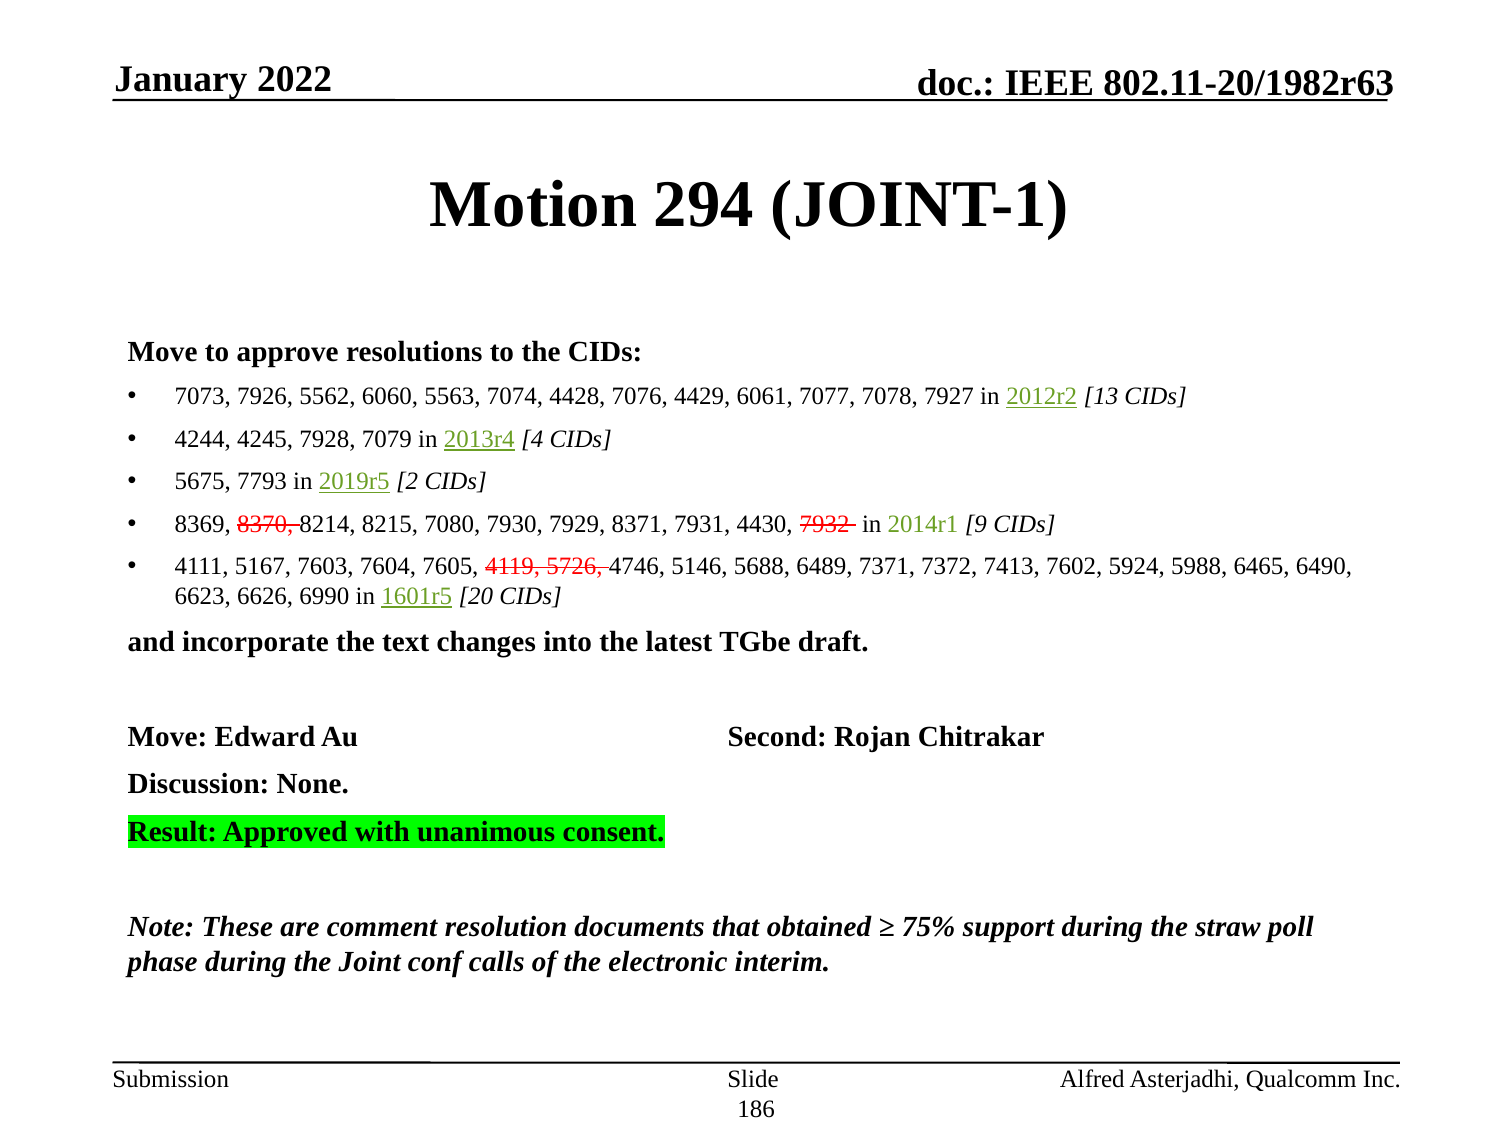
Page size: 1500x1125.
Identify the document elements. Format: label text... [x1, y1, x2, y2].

slide_number Slide 186 [712, 1061, 800, 1123]
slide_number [114, 54, 423, 100]
title Motion 294 (JOINT-1) [112, 112, 1388, 288]
footer Alfred Asterjadhi, Qualcomm Inc. [878, 1061, 1402, 1093]
list Move to approve resolutions to the CIDs: 7073, 7926, 5562, 6060, 5563, 7074, 4428, 7076, 4429, 6061, 7077, 7078, 7927 in 2012r2 [13 CIDs] 4244, 4245, 7928, 7079 in 2013r4 [4 CIDs] 5675, 7793 in 2019r5 [2 CIDs] 8369, 8370, 8214, 8215, 7080, 7930, 7929, 8371, 7931, 4430, 7932 in 2014r1 [9 CIDs] 4111, 5167, 7603, 7604, 7605, 4119, 5726, 4746, 5146, 5688, 6489, 7371, 7372, 7413, 7602, 5924, 5988, 6465, 6490, 6623, 6626, 6990 in 1601r5 [20 CIDs] and incorporate the text changes into the latest TGbe draft. Move: Edward Au Second: Rojan Chitrakar Discussion: None. Result: Approved with unanimous consent. Note: These are comment resolution documents that obtained ≥ 75% support during the straw poll phase during the Joint conf calls of the electronic interim. [112, 324, 1388, 1063]
